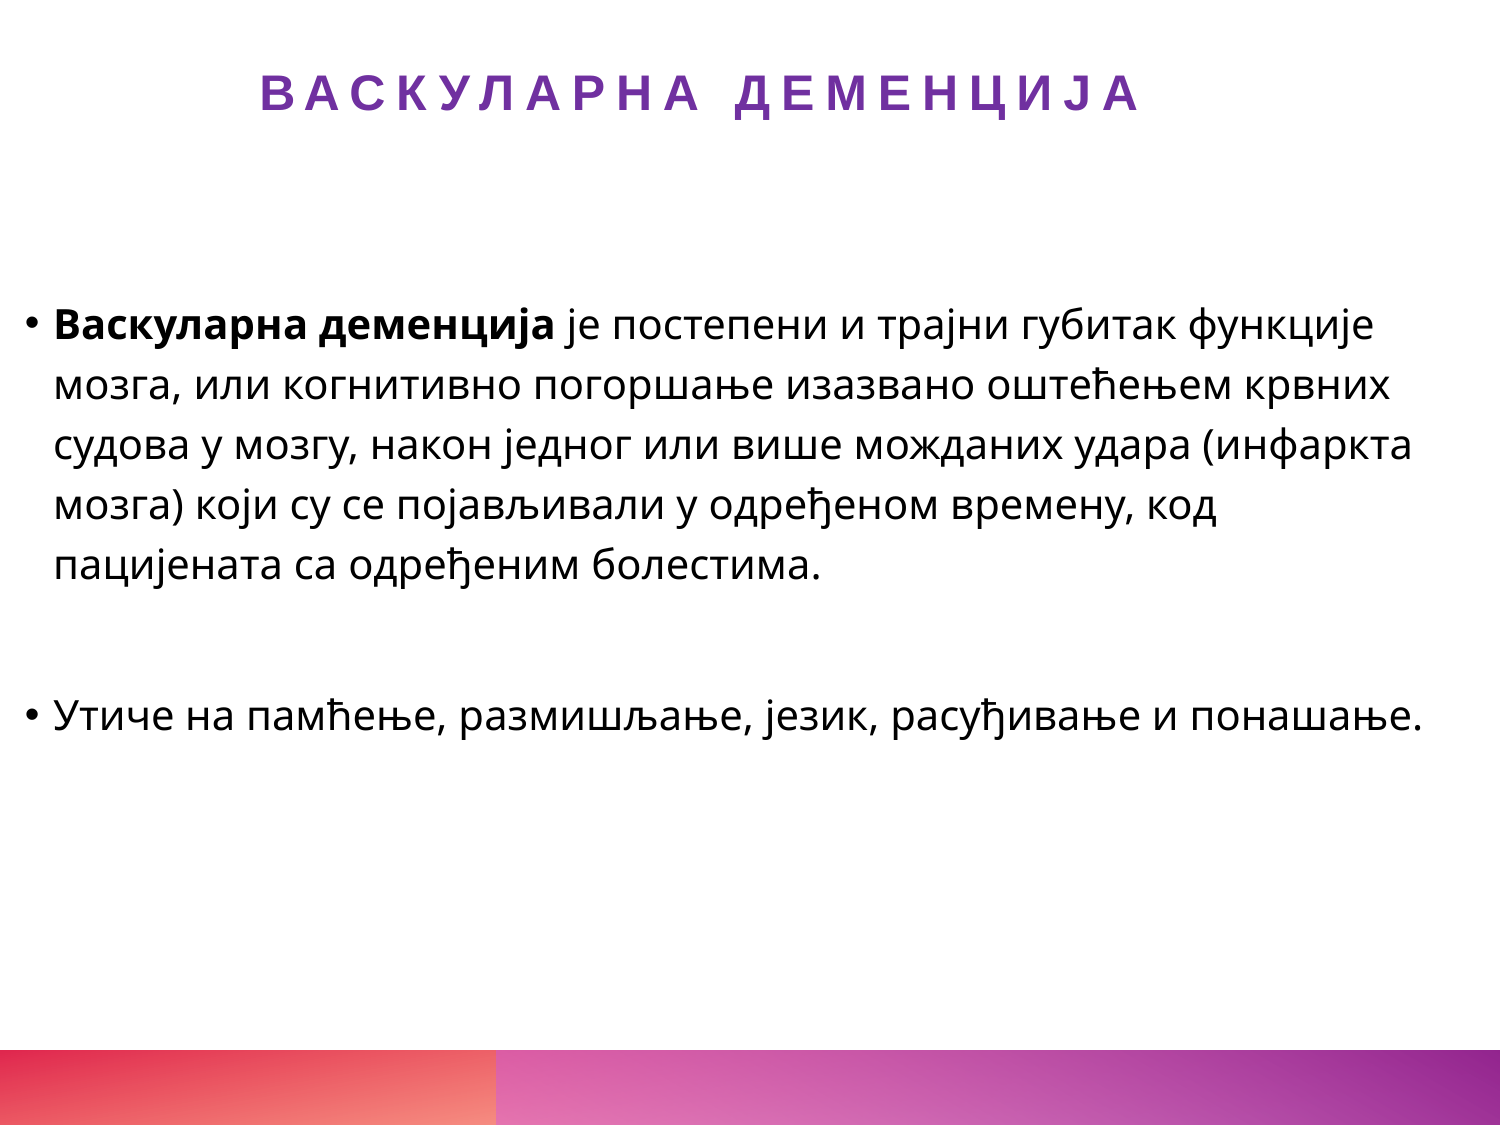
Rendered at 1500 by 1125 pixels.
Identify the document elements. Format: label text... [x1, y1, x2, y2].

list Васкуларна деменција је постепени и трајни губитак функције мозга, или когнитивно погоршање изазвано оштећењем крвних судова у мозгу, након једног или више можданих удара (инфаркта мозга) који су се појављивали у одређеном времену, код пацијената са одређеним болестима. Утиче на памћење, размишљање, језик, расуђивање и понашање. [24, 287, 1425, 1005]
title Васкуларна деменција [259, 37, 1191, 120]
